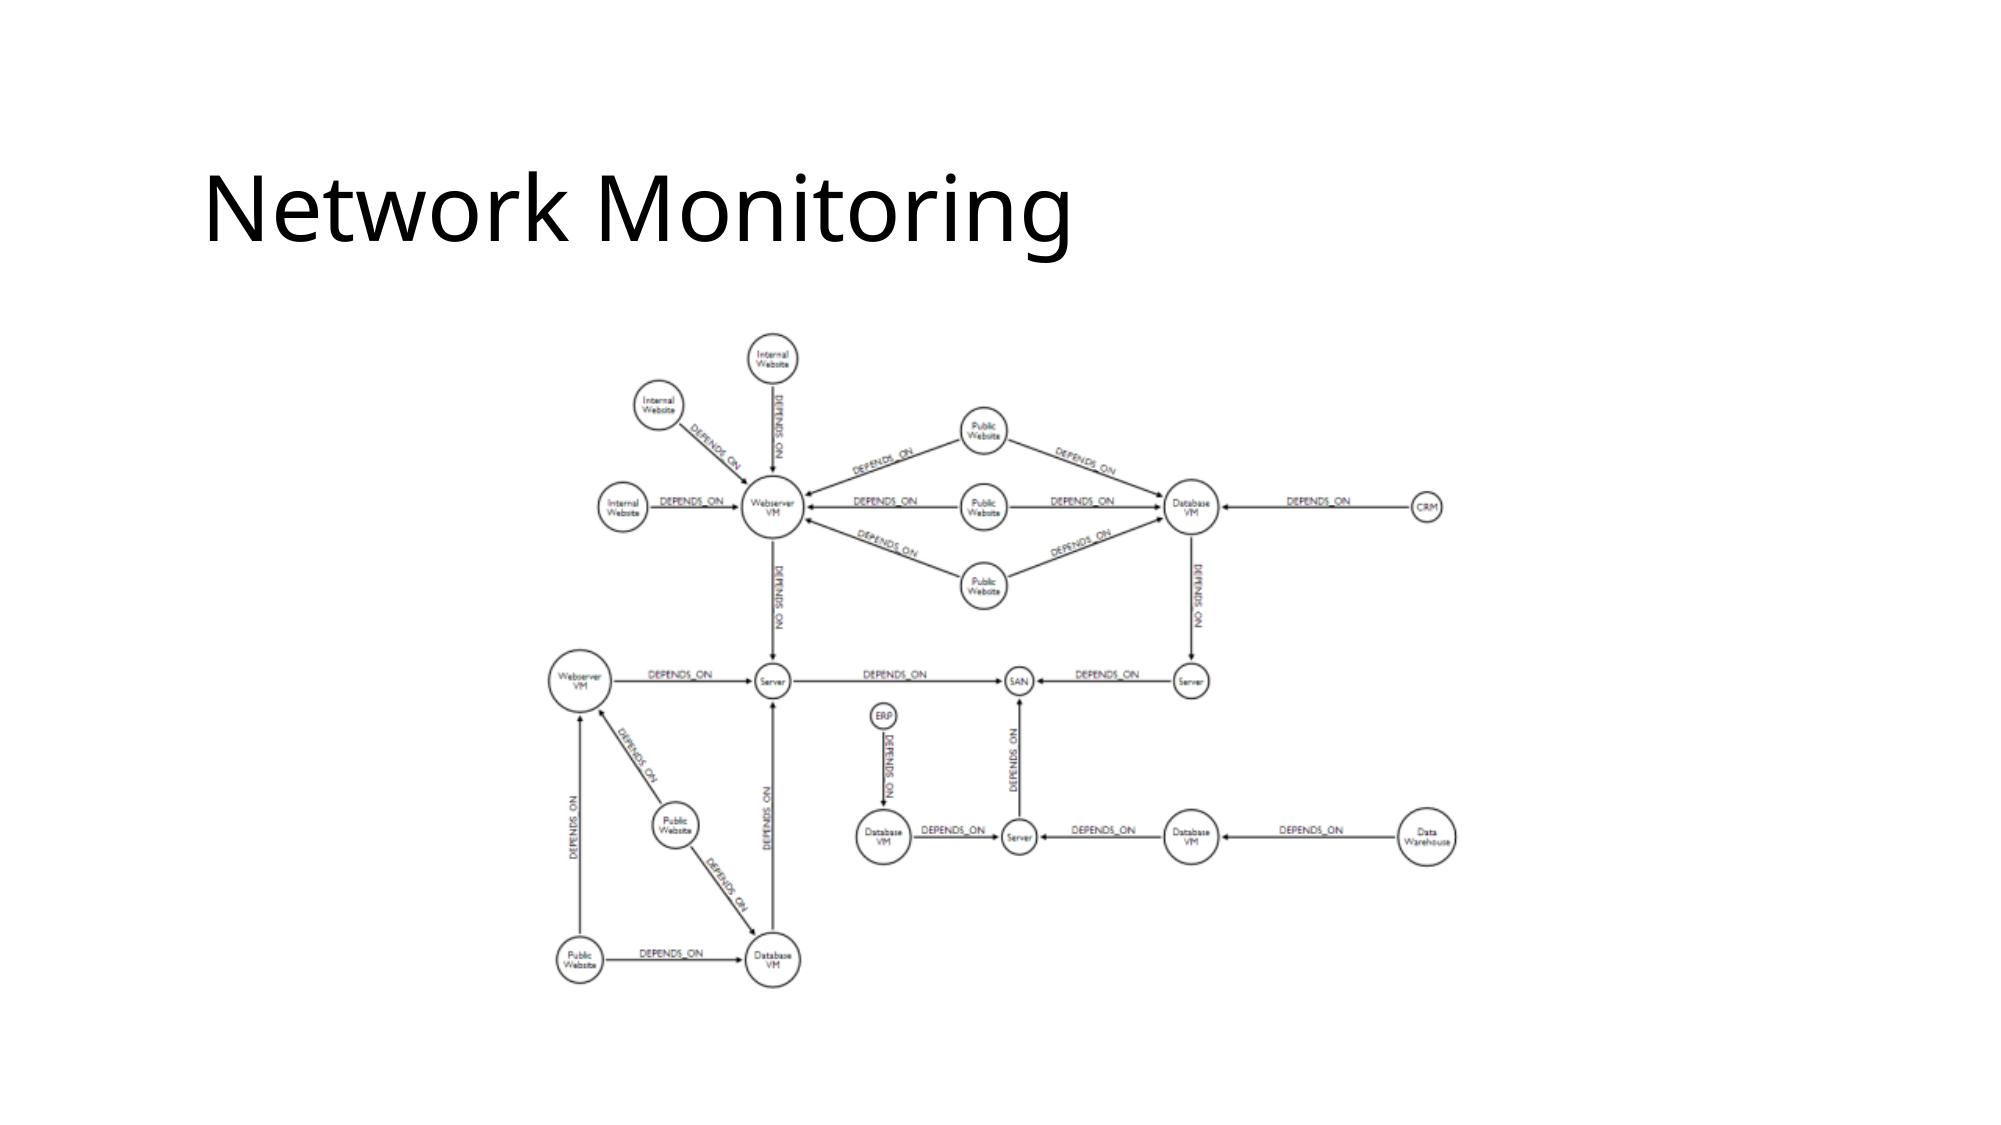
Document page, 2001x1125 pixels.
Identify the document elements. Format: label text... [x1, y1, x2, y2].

title Network Monitoring [186, 102, 1413, 321]
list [531, 310, 1469, 1003]
